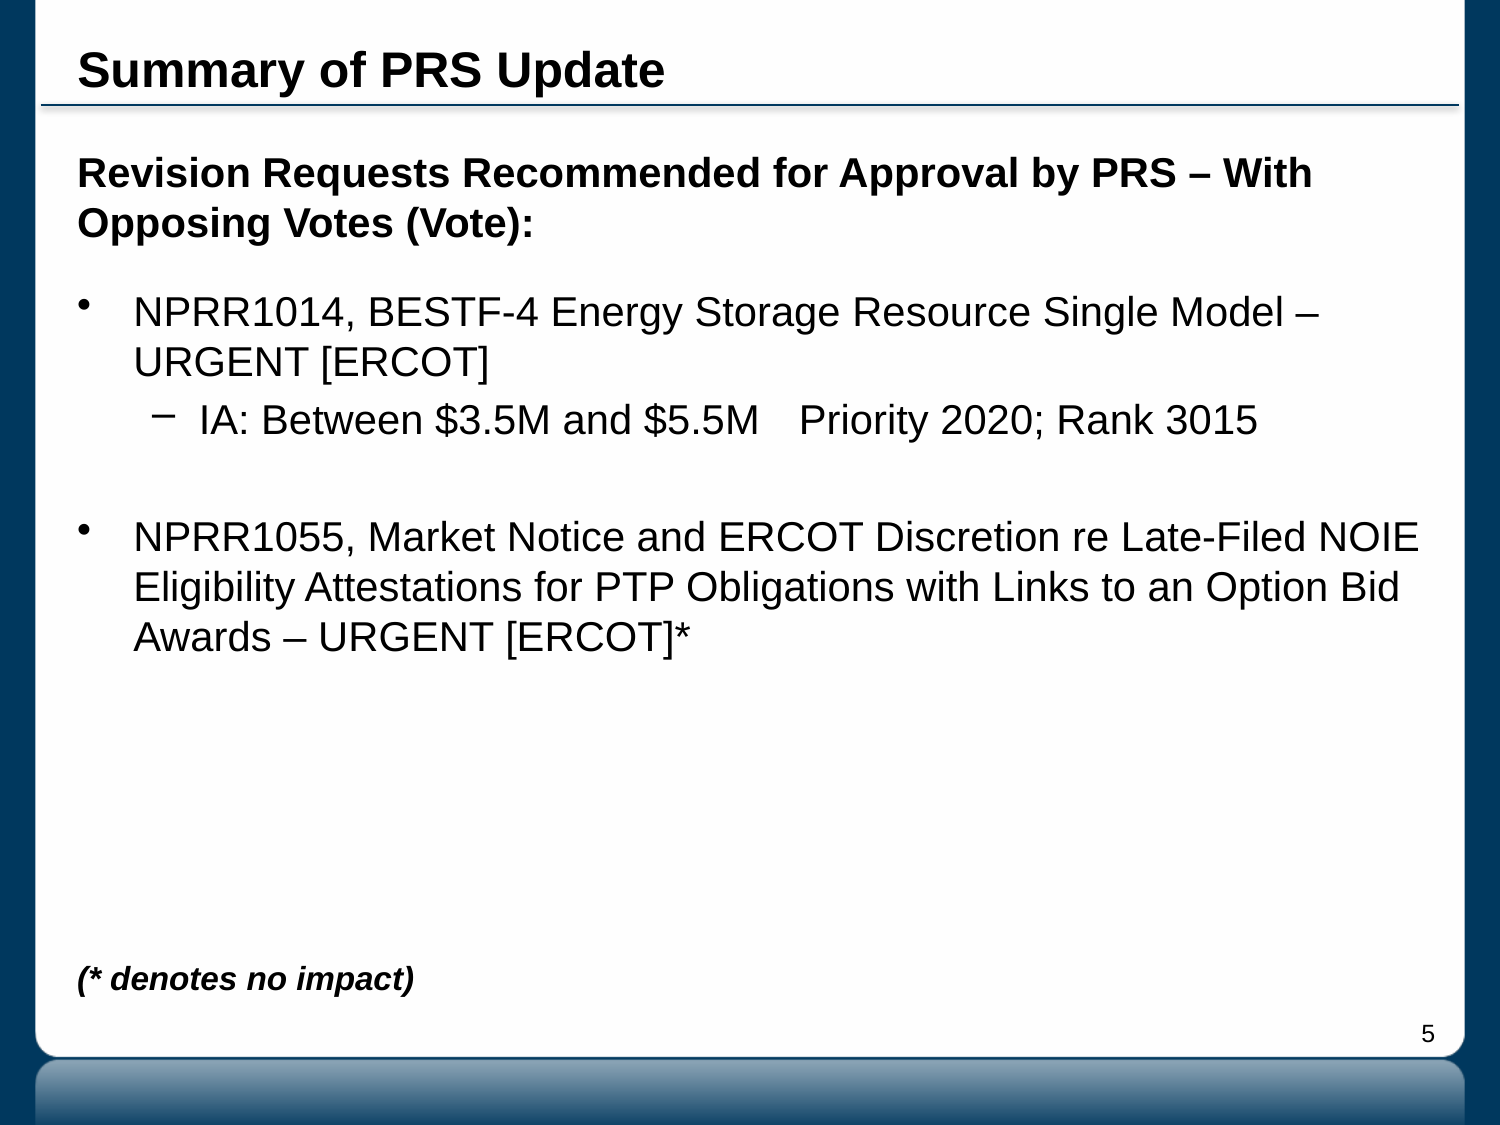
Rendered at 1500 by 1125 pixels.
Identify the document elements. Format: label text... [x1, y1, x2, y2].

text_box Revision Requests Recommended for Approval by PRS – With Opposing Votes (Vote): NPRR1014, BESTF-4 Energy Storage Resource Single Model – URGENT [ERCOT] IA: Between $3.5M and $5.5M Priority 2020; Rank 3015 NPRR1055, Market Notice and ERCOT Discretion re Late-Filed NOIE Eligibility Attestations for PTP Obligations with Links to an Option Bid Awards – URGENT [ERCOT]* (* denotes no impact) [62, 138, 1450, 1049]
picture [35, 0, 1465, 1125]
title Summary of PRS Update [62, 29, 1450, 106]
